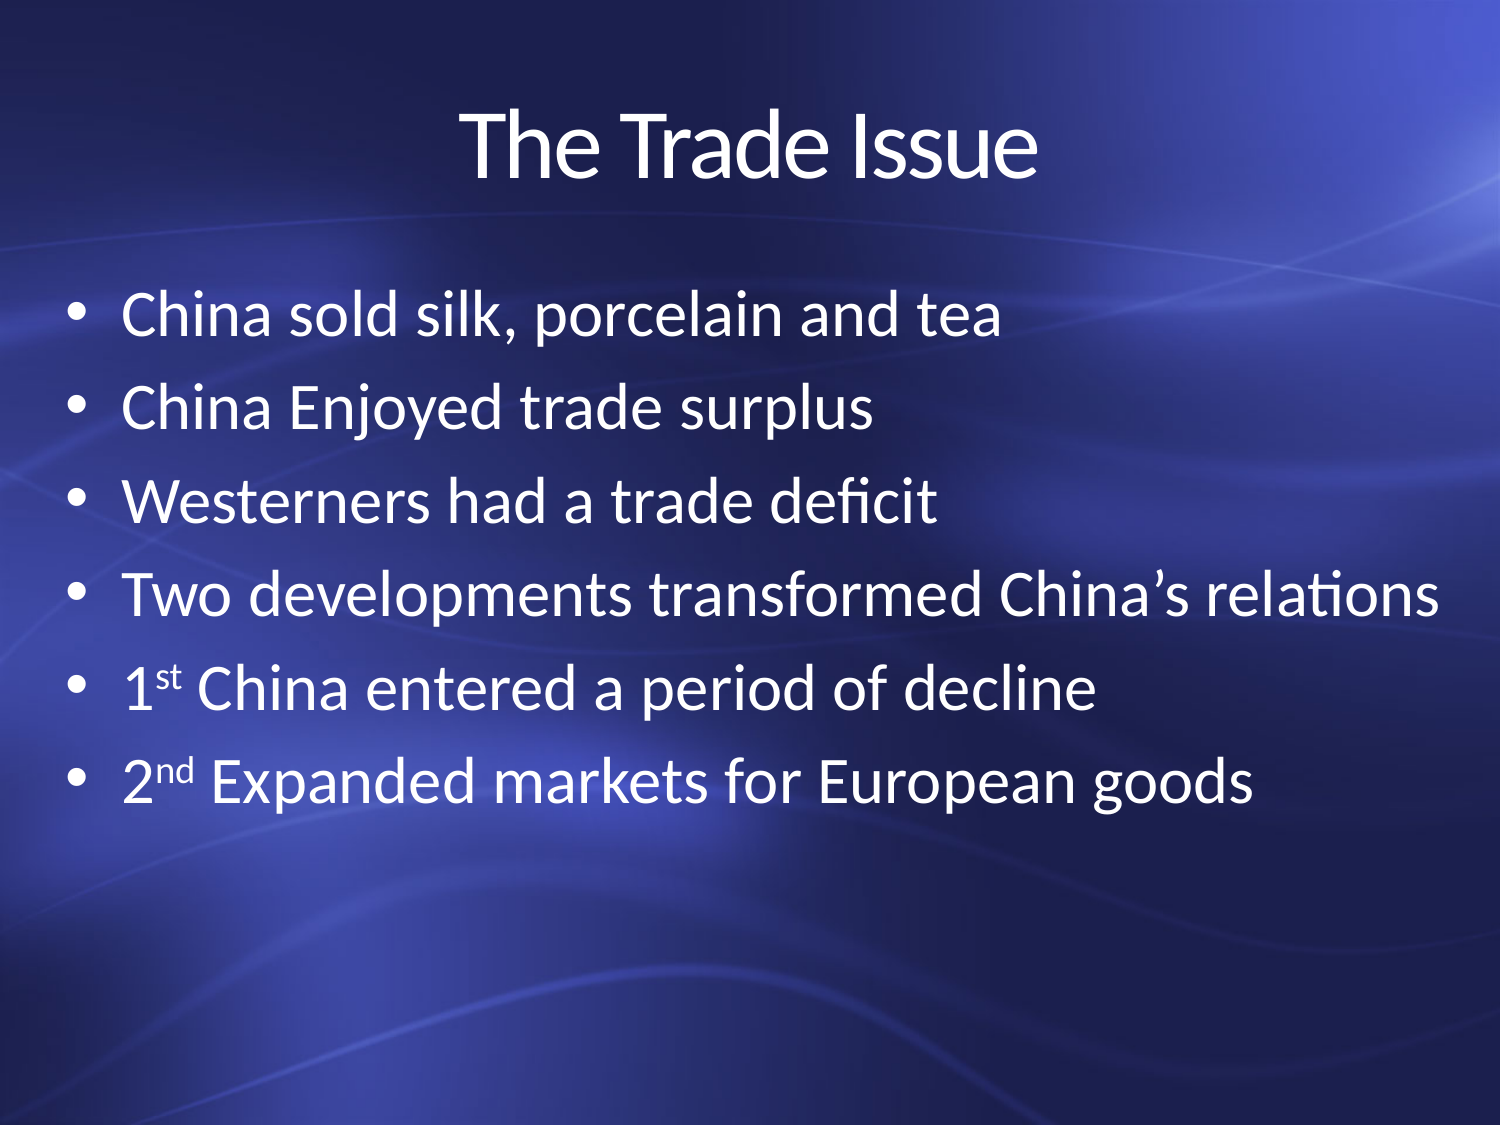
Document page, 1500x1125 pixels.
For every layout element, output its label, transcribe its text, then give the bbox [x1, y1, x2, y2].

list China sold silk, porcelain and tea China Enjoyed trade surplus Westerners had a trade deficit Two developments transformed China’s relations 1st China entered a period of decline 2nd Expanded markets for European goods [50, 262, 1463, 1005]
title The Trade Issue [75, 45, 1425, 233]
picture [0, 0, 1500, 1125]
